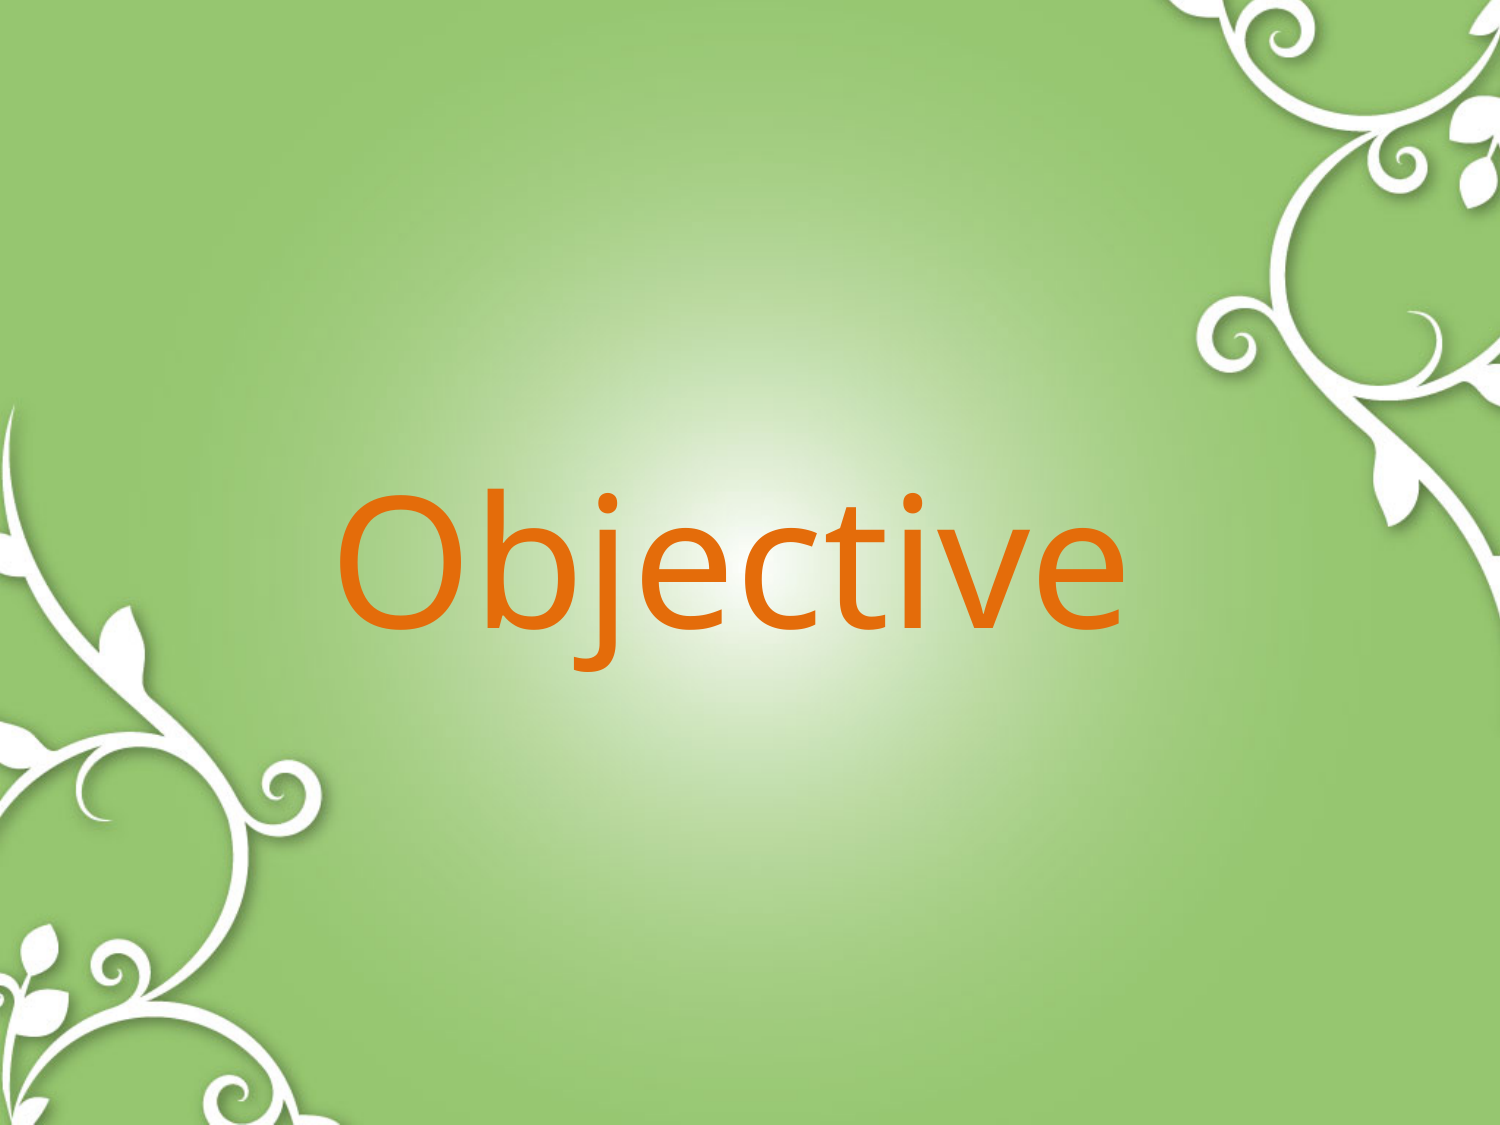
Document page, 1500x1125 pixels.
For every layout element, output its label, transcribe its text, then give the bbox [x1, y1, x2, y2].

text_box Objective [124, 437, 1338, 673]
picture [0, 0, 1500, 1125]
